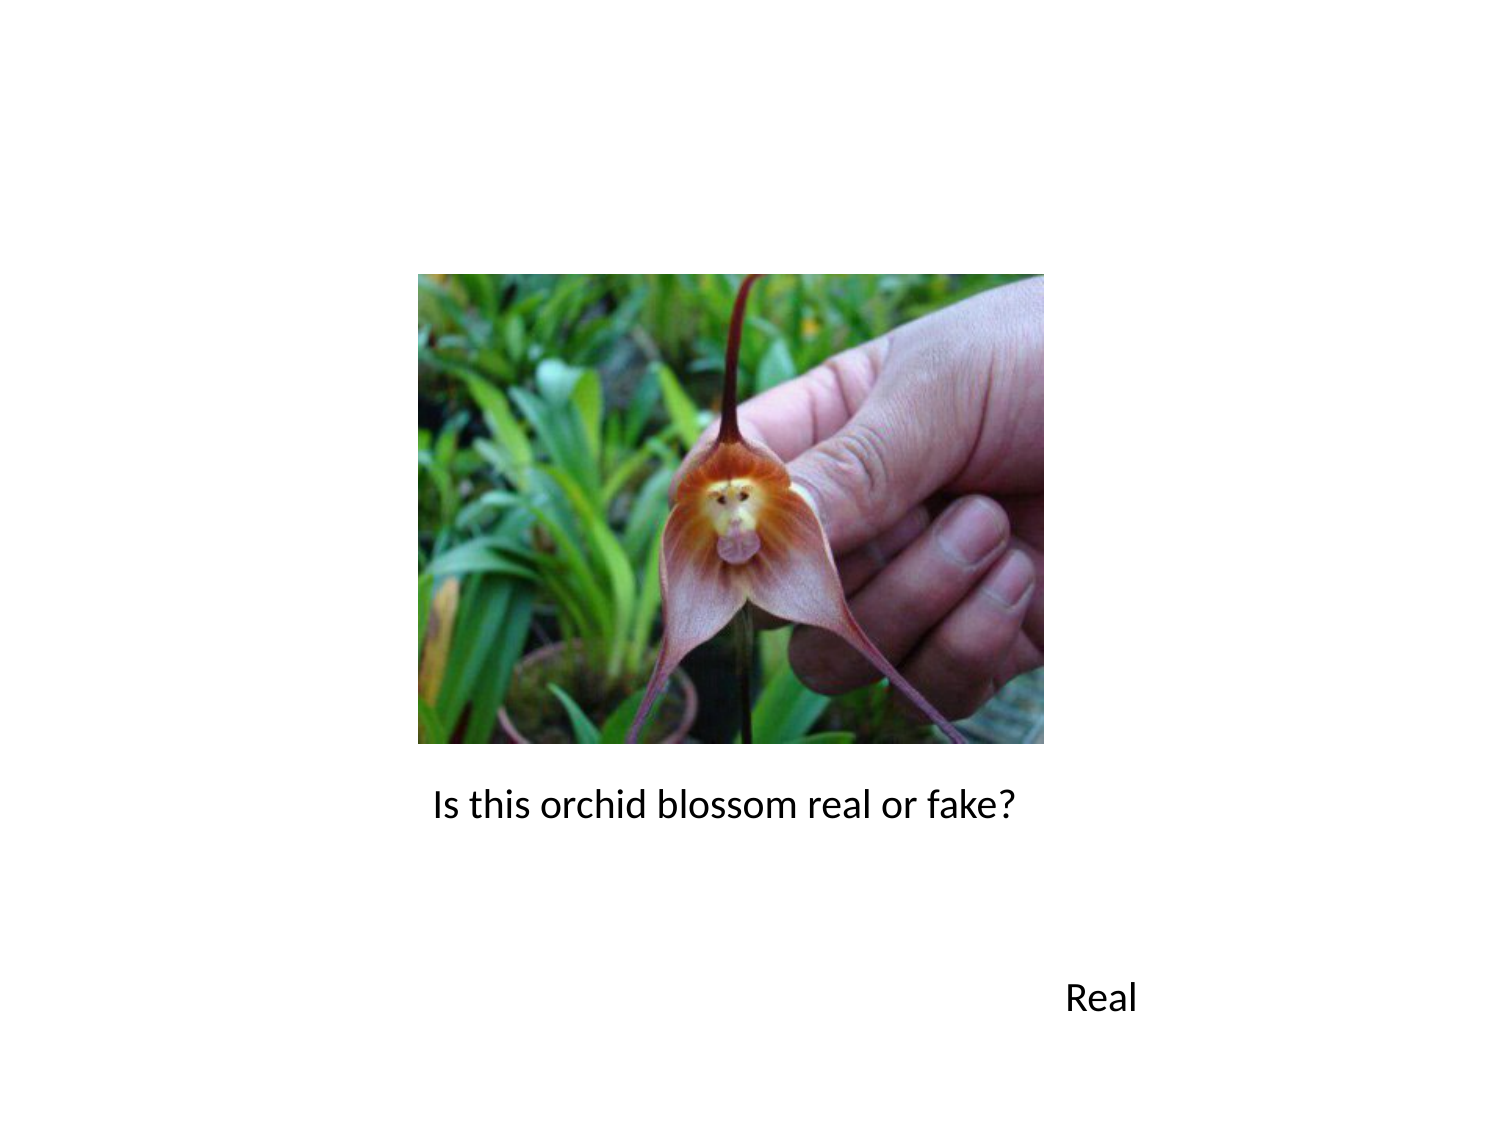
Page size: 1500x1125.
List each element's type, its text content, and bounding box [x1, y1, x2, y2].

text_box Real [1050, 962, 1153, 1028]
text_box Is this orchid blossom real or fake? [417, 769, 1033, 835]
picture [418, 274, 1044, 744]
